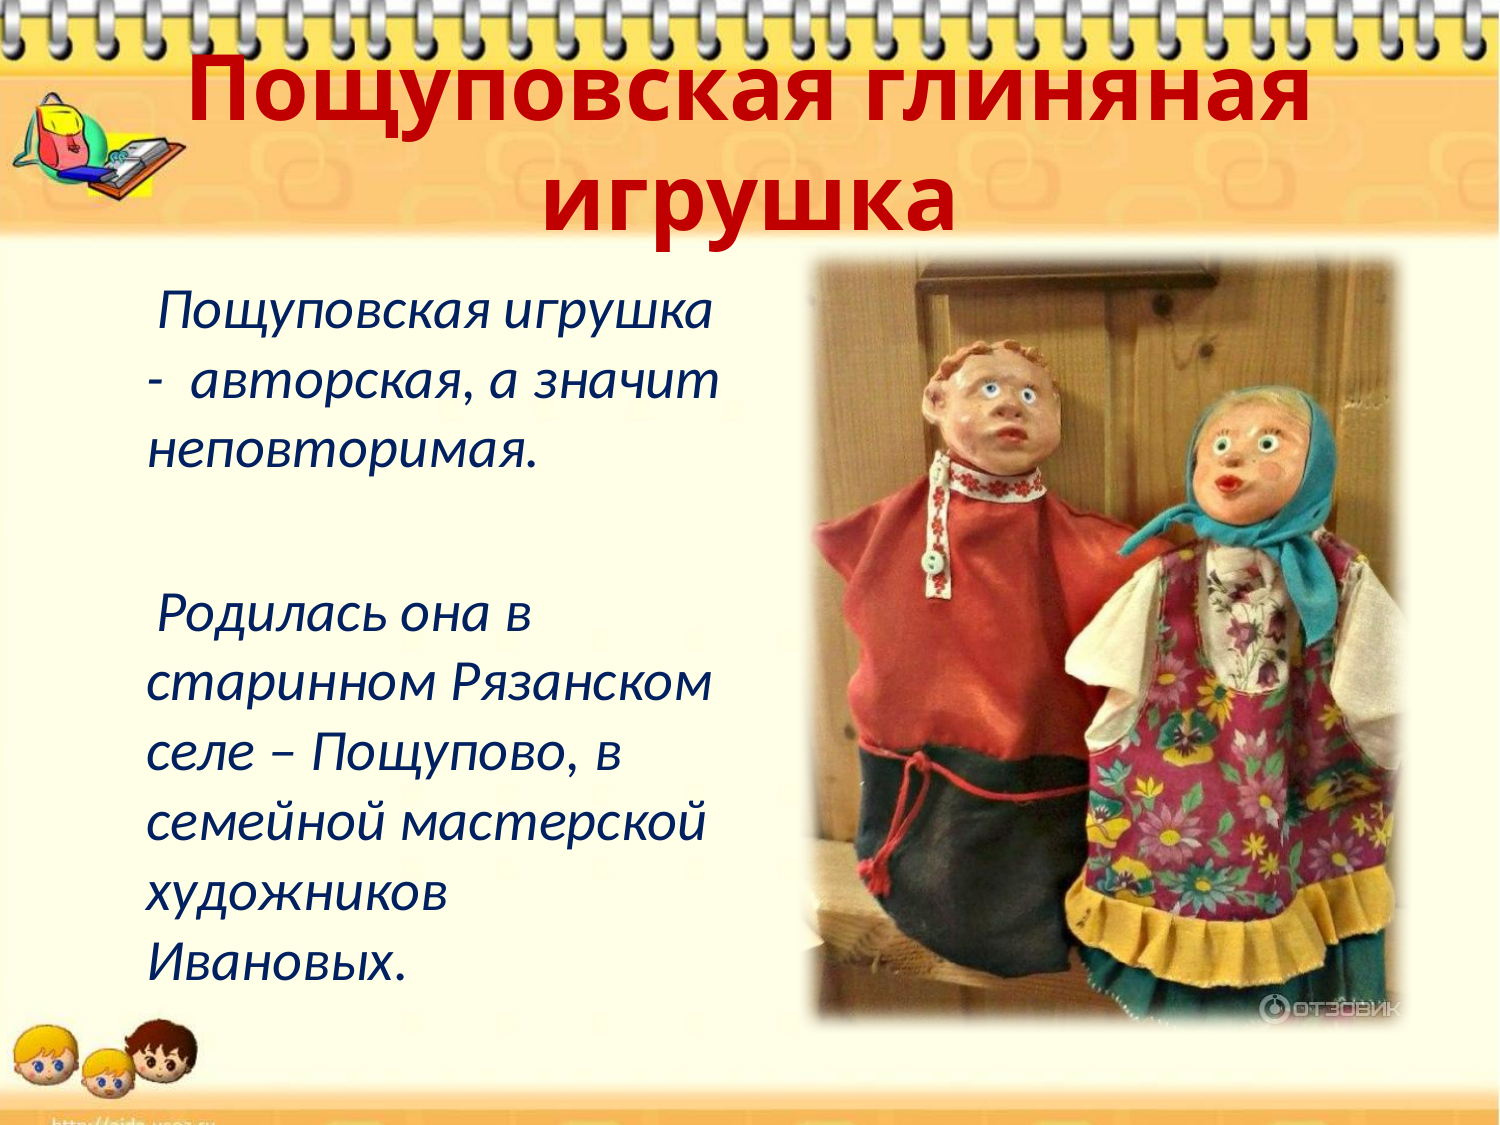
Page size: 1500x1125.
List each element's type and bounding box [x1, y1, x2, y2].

list [796, 243, 1412, 1036]
picture [0, 0, 1500, 1125]
